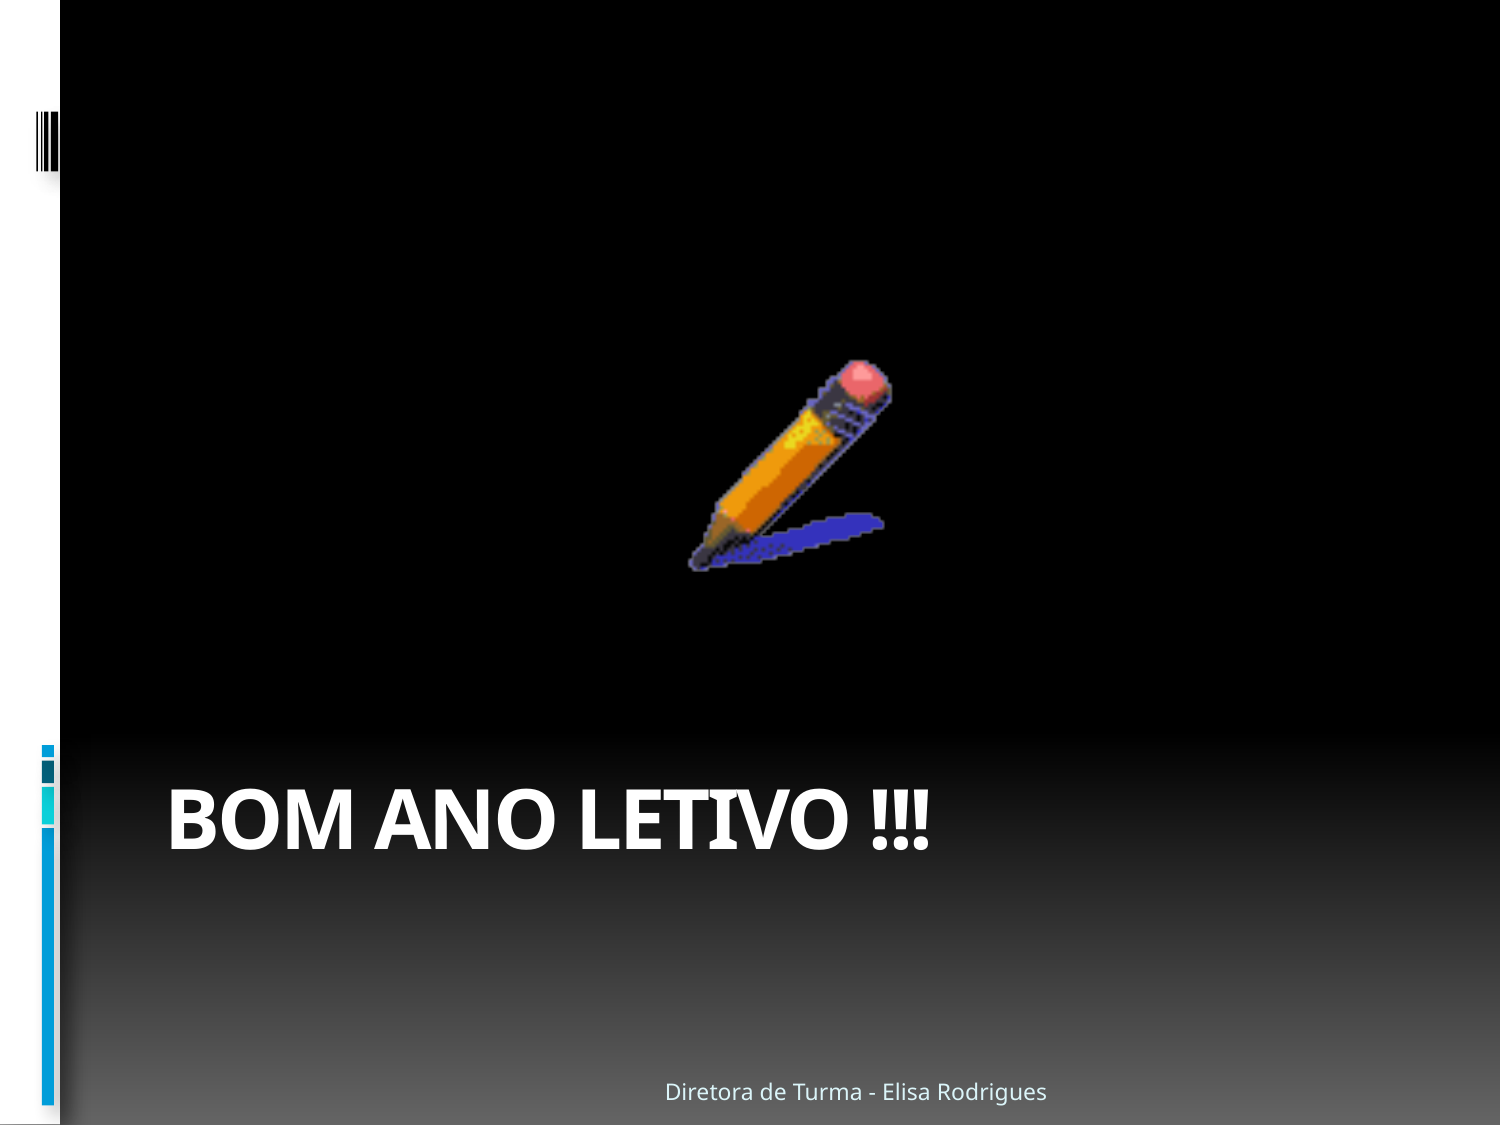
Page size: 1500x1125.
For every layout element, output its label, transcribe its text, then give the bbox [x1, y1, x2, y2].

picture [679, 290, 1022, 633]
footer Diretora de Turma - Elisa Rodrigues [150, 1052, 1063, 1113]
title BOM ANO lEtivo !!! [150, 549, 1425, 874]
